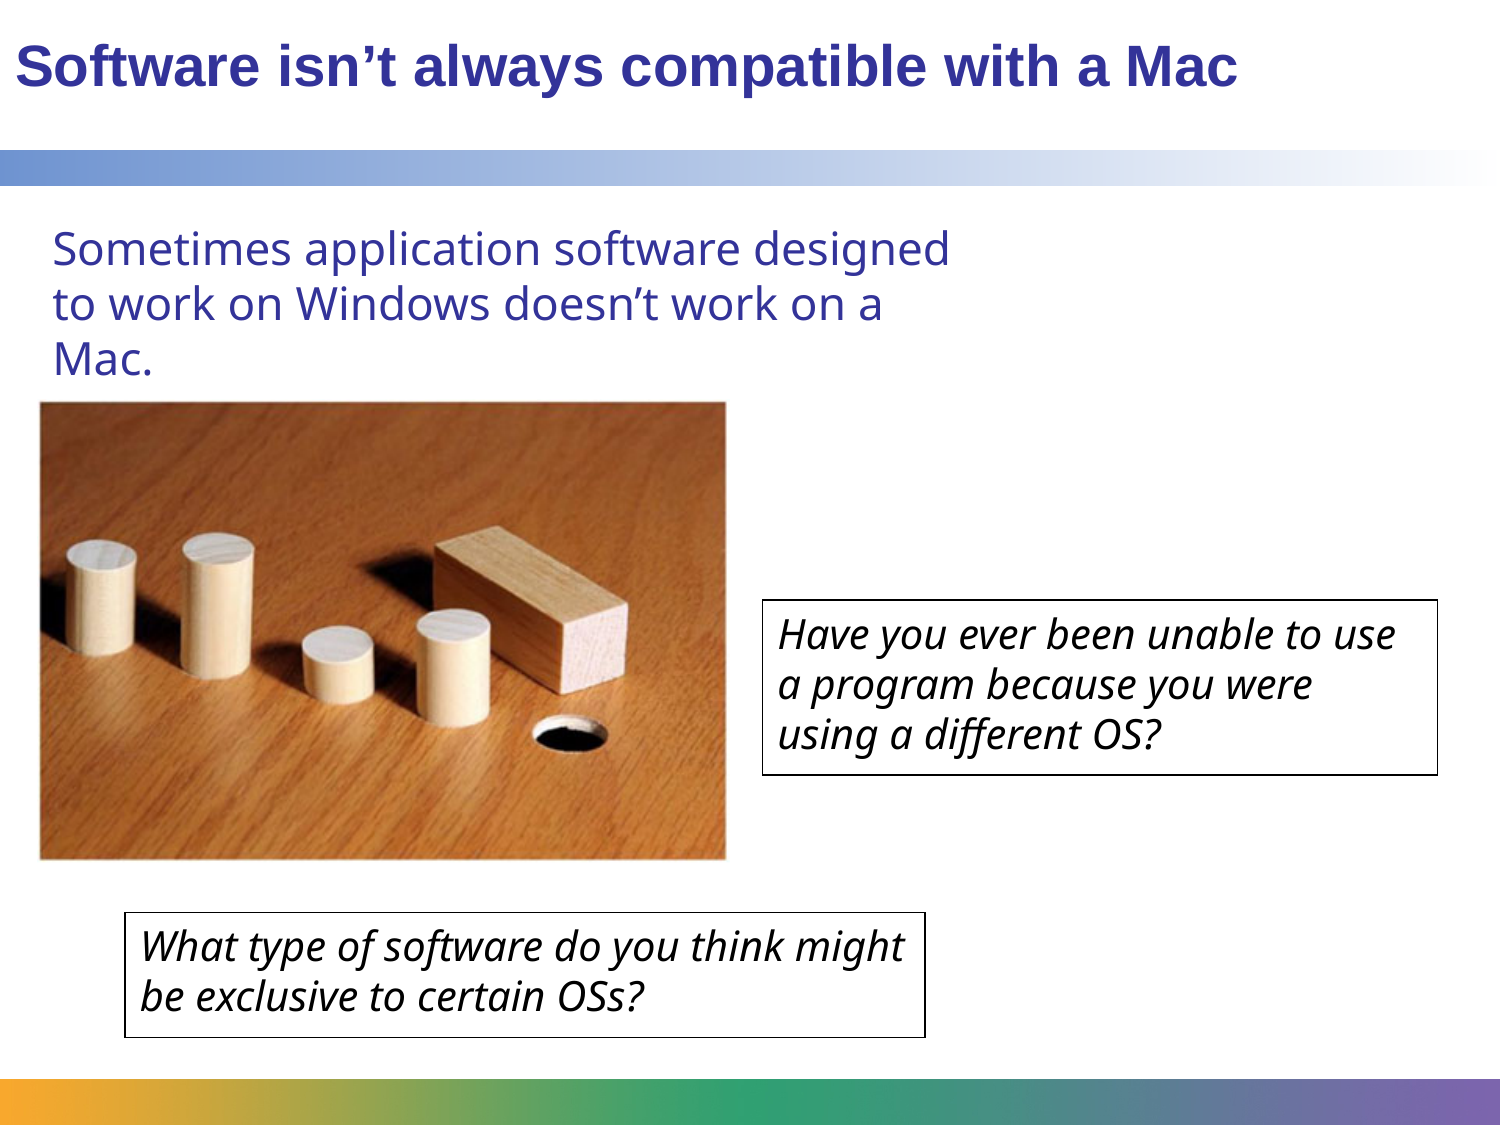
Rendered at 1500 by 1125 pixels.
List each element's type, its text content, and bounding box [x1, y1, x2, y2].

title Software isn’t always compatible with a Mac [0, 0, 1463, 133]
picture [37, 399, 730, 865]
picture [0, 1079, 1500, 1125]
text_box Have you ever been unable to use a program because you were using a different OS? [762, 600, 1438, 775]
text_box Sometimes application software designed to work on Windows doesn’t work on a Mac. [37, 212, 1000, 393]
text_box What type of software do you think might be exclusive to certain OSs? [125, 912, 925, 1038]
